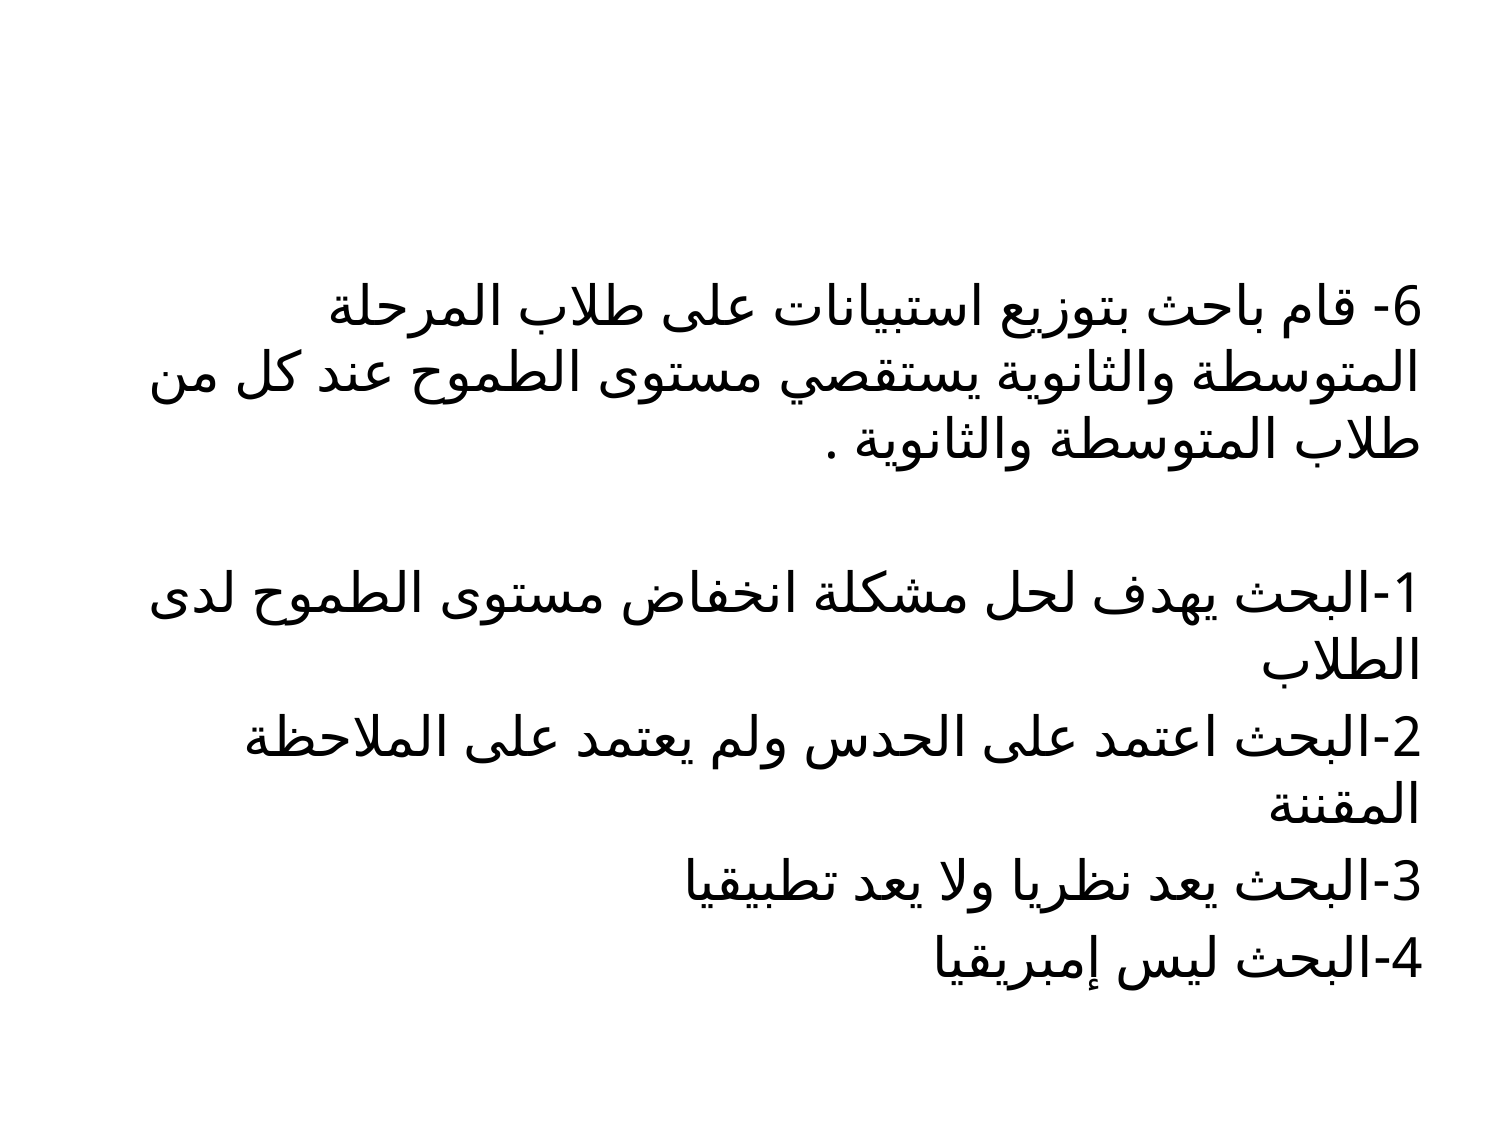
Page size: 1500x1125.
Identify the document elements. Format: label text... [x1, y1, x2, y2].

list 6- قام باحث بتوزيع استبيانات على طلاب المرحلة المتوسطة والثانوية يستقصي مستوى الطموح عند كل من طلاب المتوسطة والثانوية . 1-البحث يهدف لحل مشكلة انخفاض مستوى الطموح لدى الطلاب 2-البحث اعتمد على الحدس ولم يعتمد على الملاحظة المقننة 3-البحث يعد نظريا ولا يعد تطبيقيا 4-البحث ليس إمبريقيا [87, 262, 1438, 1005]
